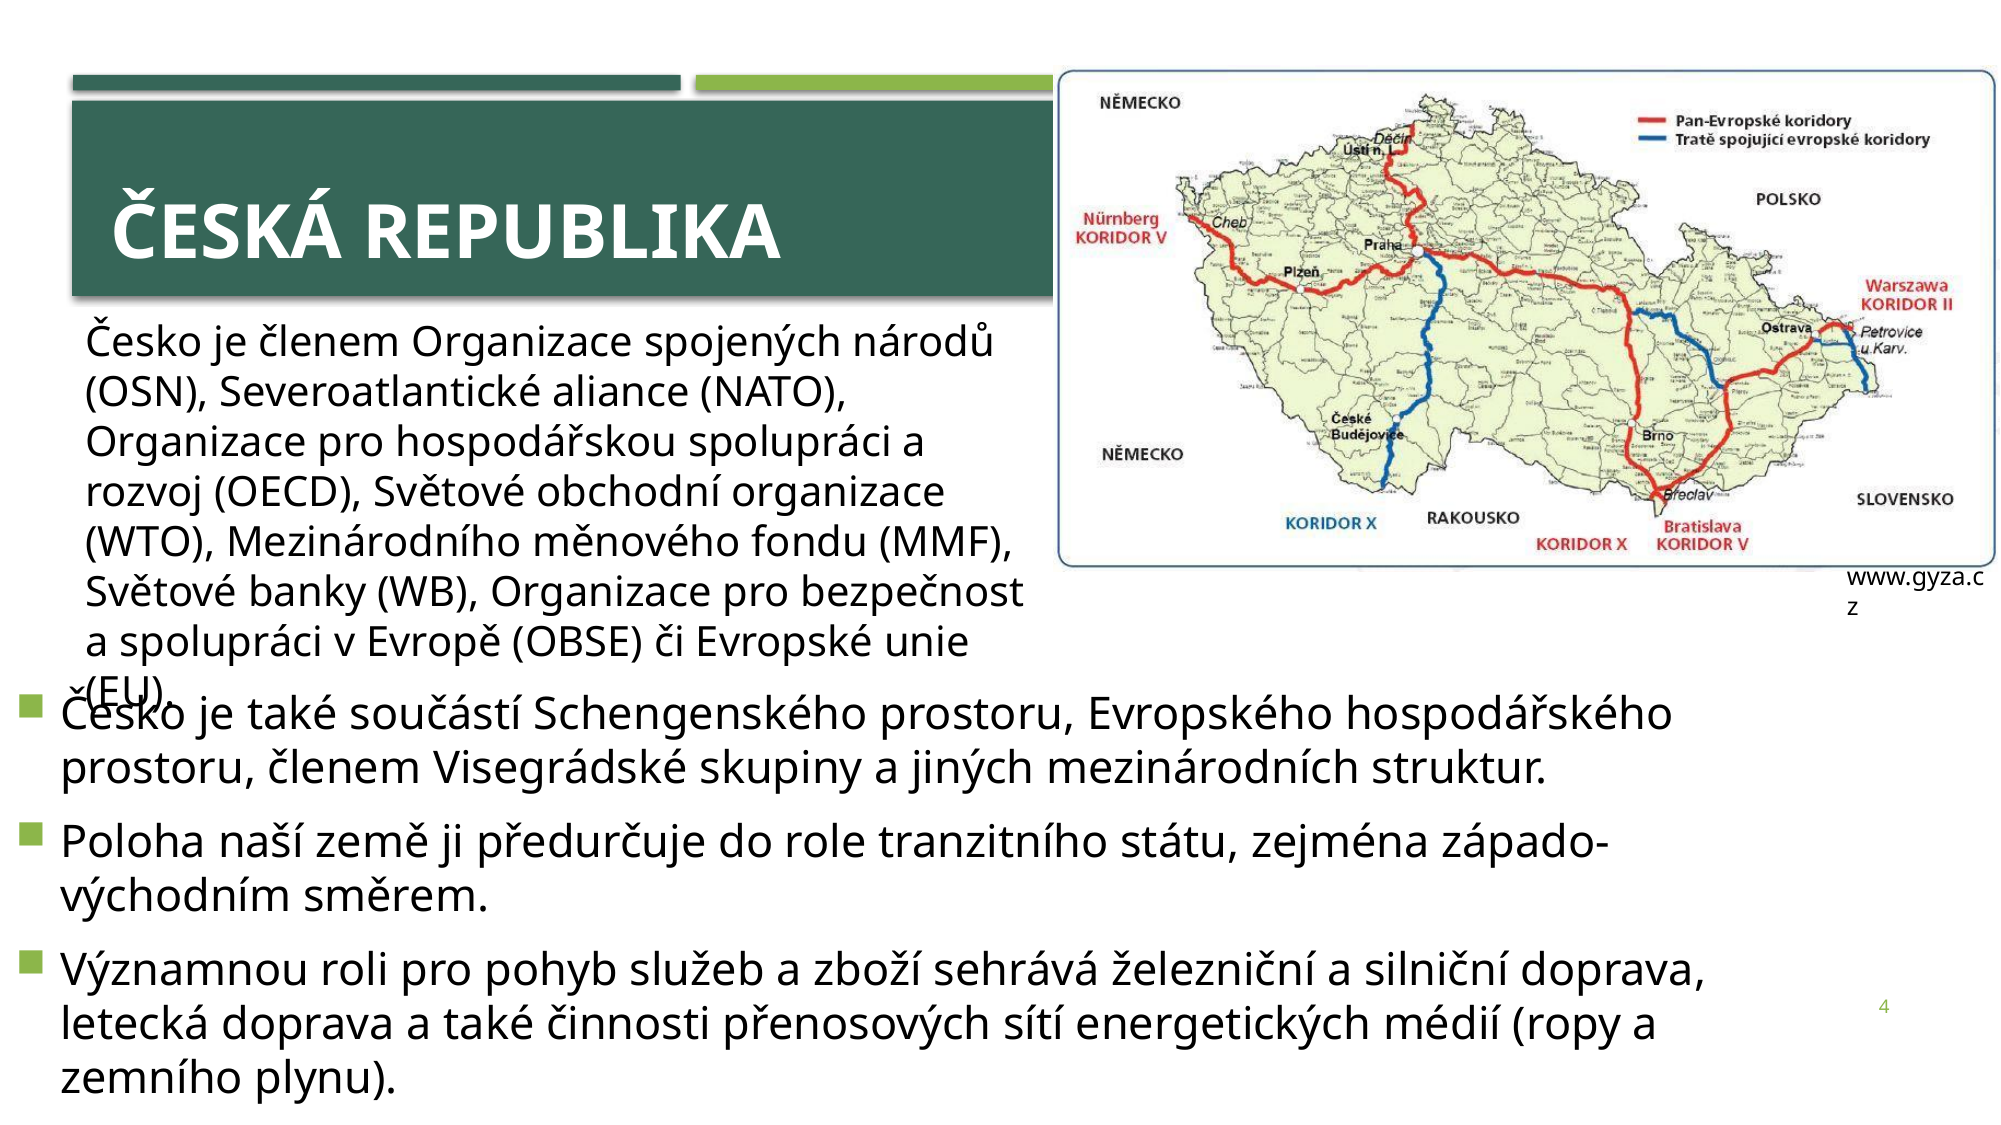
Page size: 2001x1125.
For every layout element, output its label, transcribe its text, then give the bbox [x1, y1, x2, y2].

text_box www.gyza.cz [1832, 580, 2000, 629]
list Česko je také součástí Schengenského prostoru, Evropského hospodářského prostoru, členem Visegrádské skupiny a jiných mezinárodních struktur. Poloha naší země ji předurčuje do role tranzitního státu, zejména západo-východním směrem. Významnou roli pro pohyb služeb a zboží sehrává železniční a silniční doprava, letecká doprava a také činnosti přenosových sítí energetických médií (ropy a zemního plynu). [0, 673, 1843, 1114]
picture [1053, 64, 2000, 572]
title Česká republika [95, 115, 1047, 282]
text_box Česko je členem Organizace spojených národů (OSN), Severoatlantické aliance (NATO), Organizace pro hospodářskou spolupráci a rozvoj (OECD), Světové obchodní organizace (WTO), Mezinárodního měnového fondu (MMF), Světové banky (WB), Organizace pro bezpečnost a spolupráci v Evropě (OBSE) či Evropské unie (EU). [70, 307, 1054, 723]
slide_number 4 [1732, 977, 1905, 1037]
